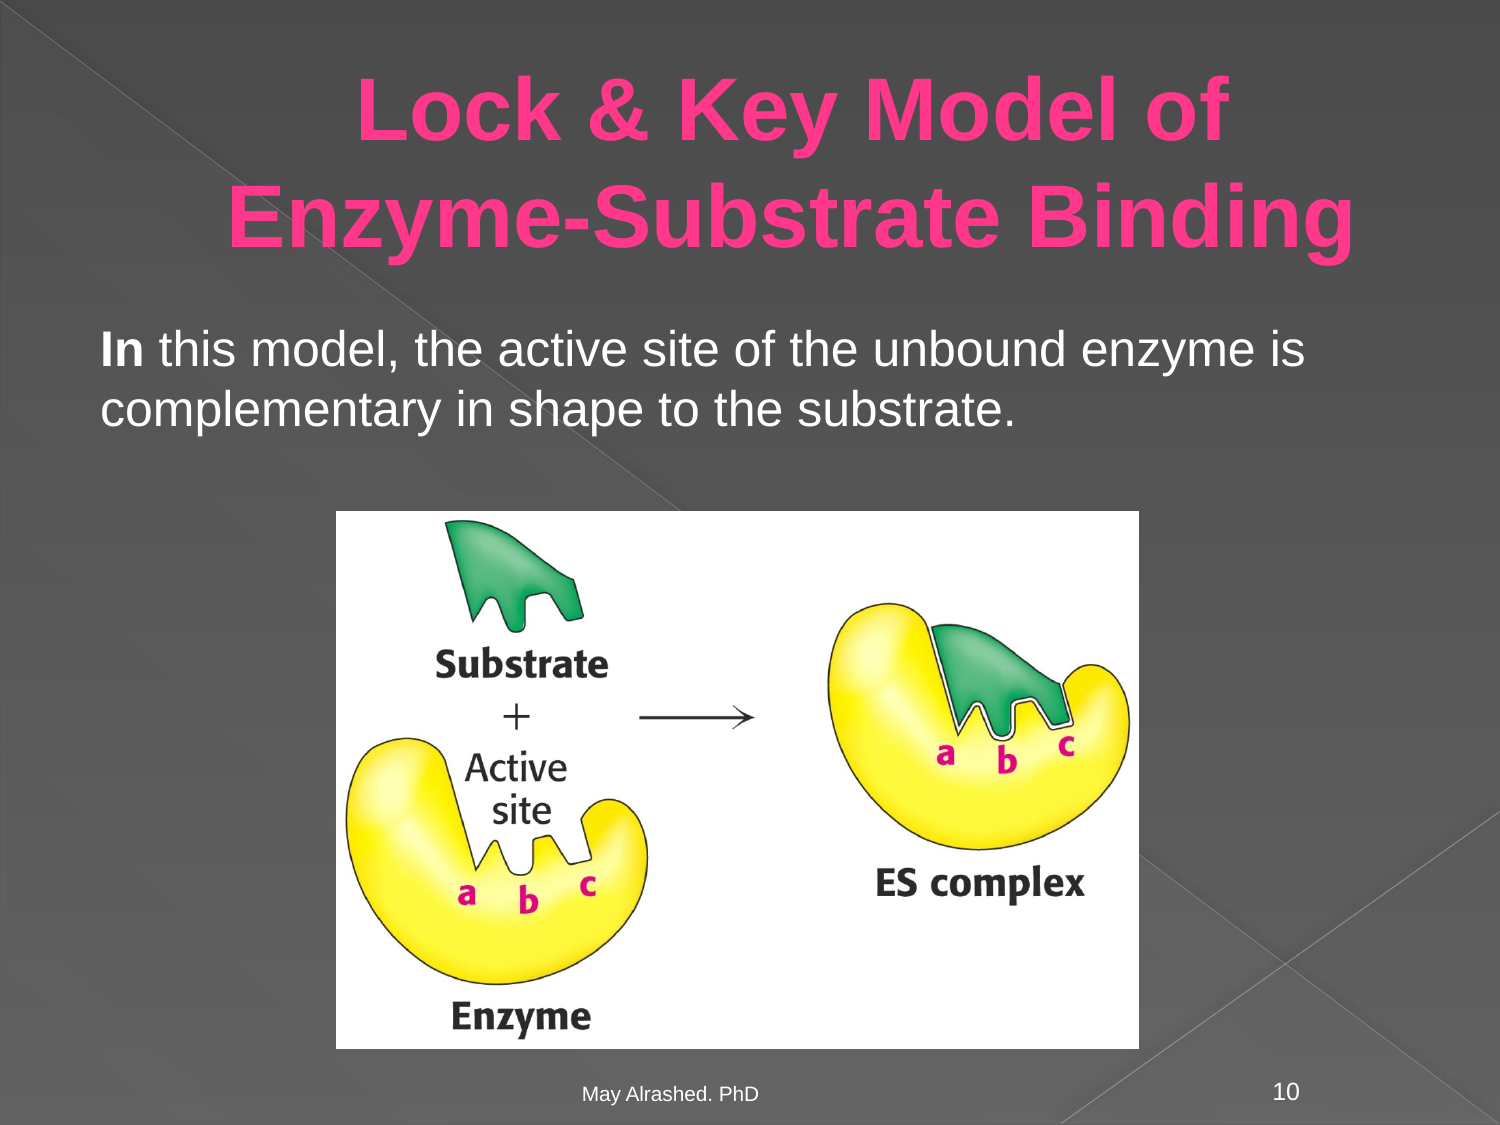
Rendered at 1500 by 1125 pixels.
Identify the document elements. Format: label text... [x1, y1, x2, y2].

picture [337, 512, 1138, 1048]
slide_number 10 [1245, 1063, 1328, 1113]
title Lock & Key Model of Enzyme-Substrate Binding [75, 43, 1425, 274]
footer May Alrashed. PhD [75, 1063, 774, 1113]
list In this model, the active site of the unbound enzyme is complementary in shape to the substrate. [75, 308, 1425, 1059]
